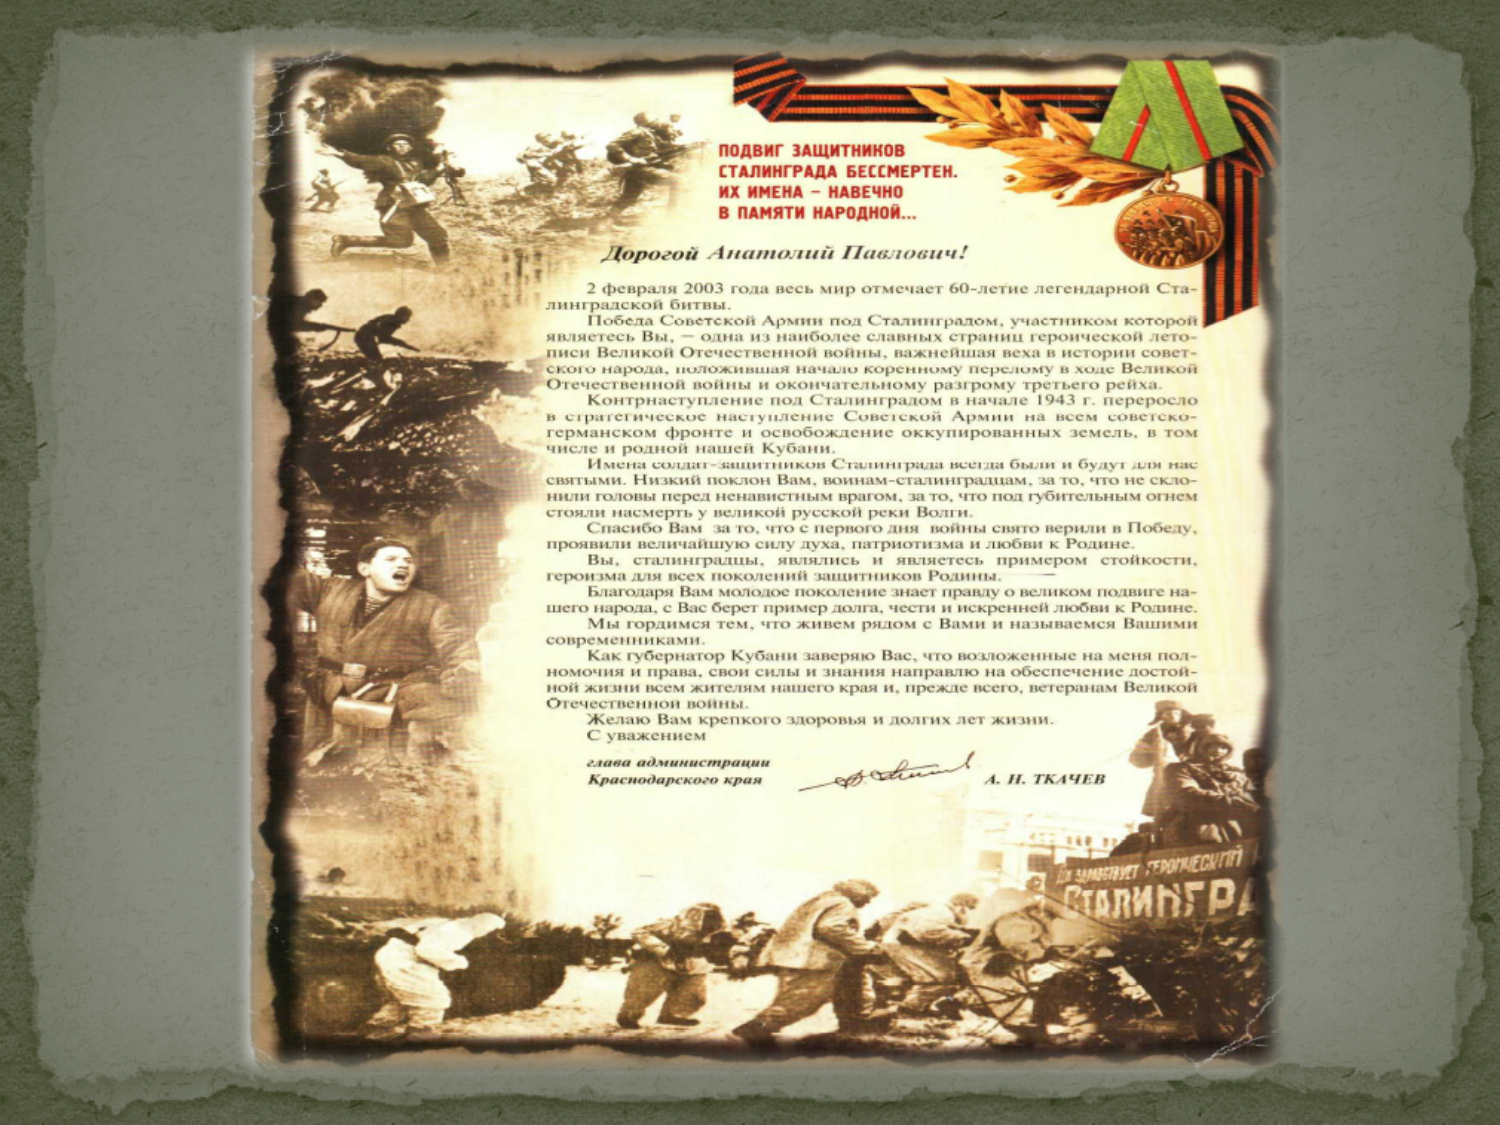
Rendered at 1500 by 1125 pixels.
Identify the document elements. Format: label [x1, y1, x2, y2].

picture [236, 37, 1289, 1078]
